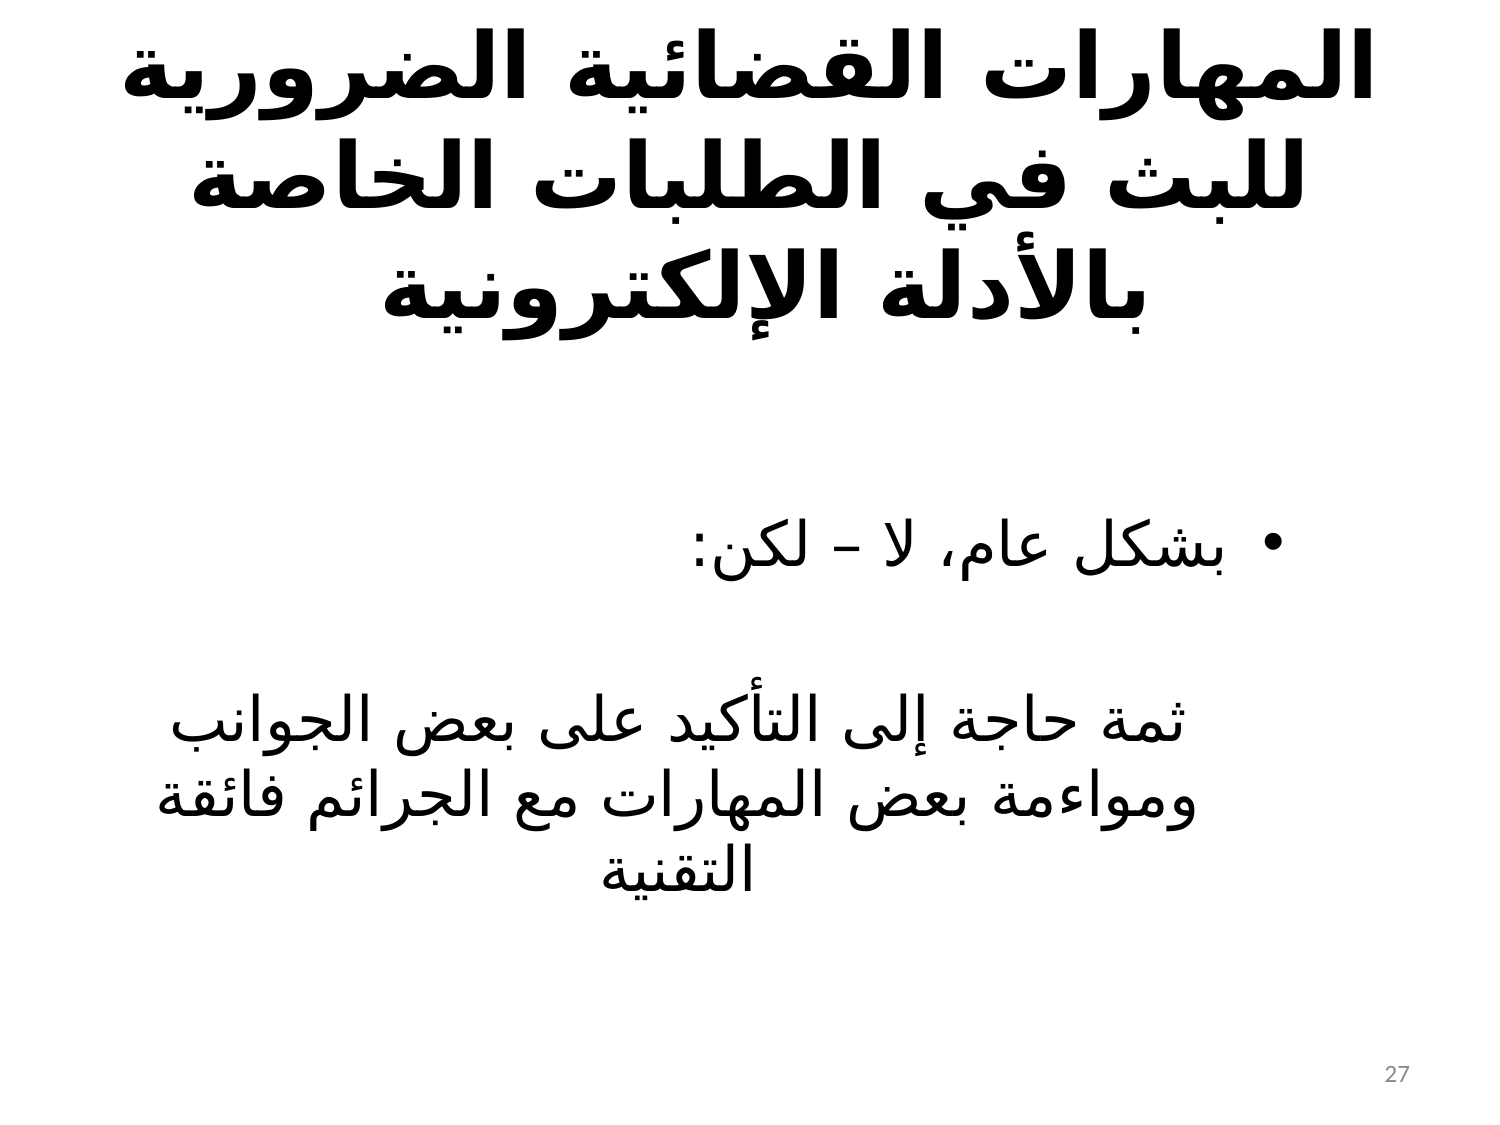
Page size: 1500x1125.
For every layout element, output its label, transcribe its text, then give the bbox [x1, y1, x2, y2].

text_box بشكل عام، لا – لكن: ثمة حاجة إلى التأكيد على بعض الجوانب ومواءمة بعض المهارات مع الجرائم فائقة التقنية [57, 321, 1300, 945]
title المهارات القضائية الضرورية للبث في الطلبات الخاصة بالأدلة الإلكترونية [75, 78, 1425, 266]
slide_number 27 [1074, 1042, 1425, 1103]
